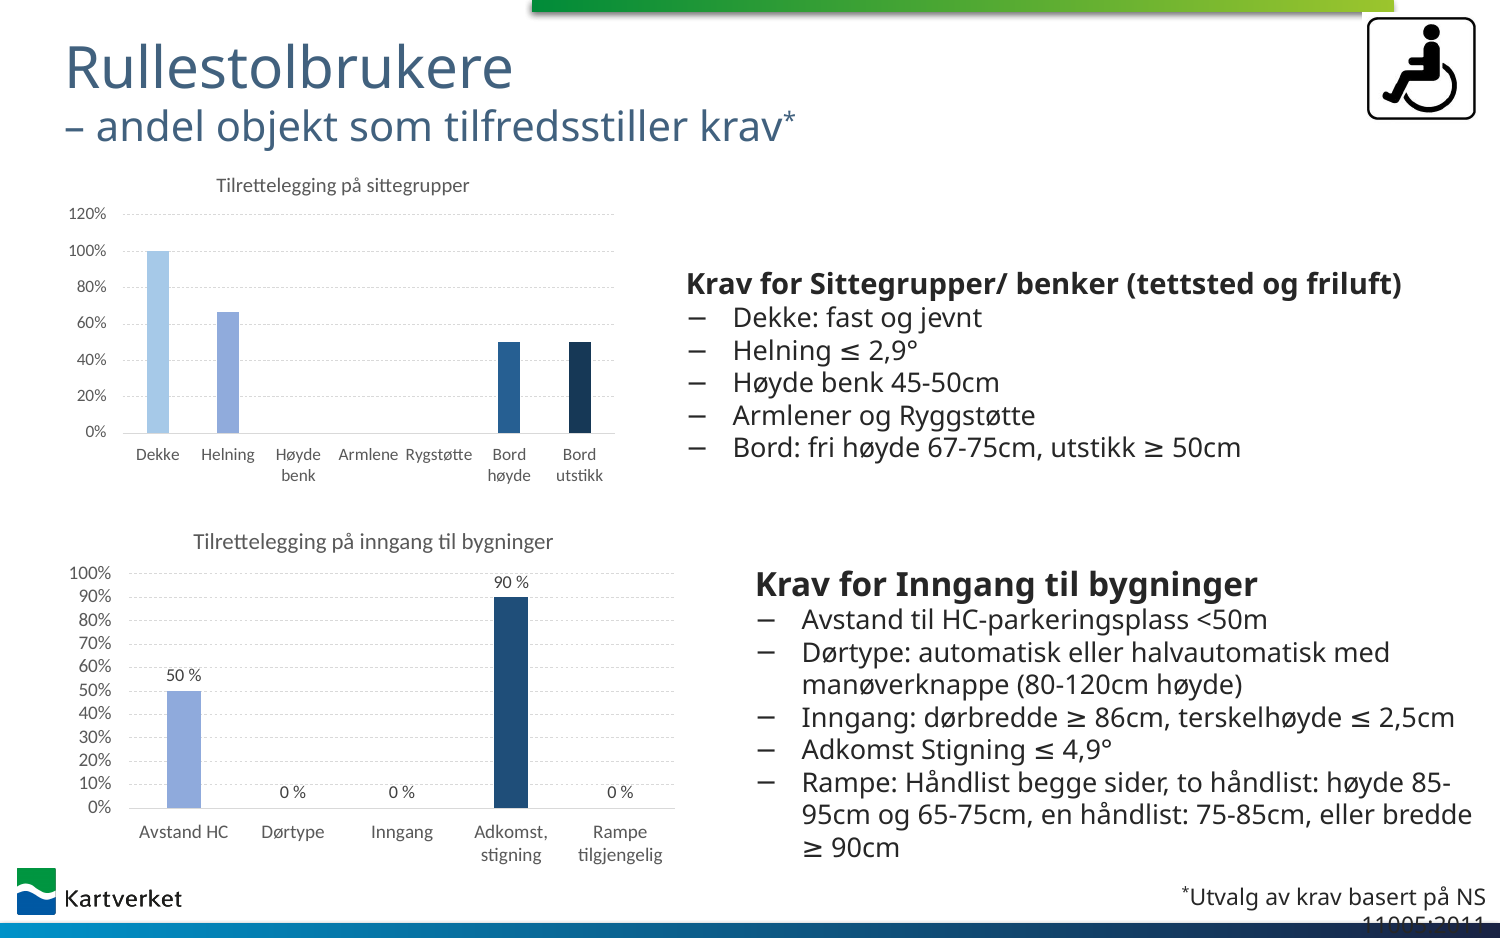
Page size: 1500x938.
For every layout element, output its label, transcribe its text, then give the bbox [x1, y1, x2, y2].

picture [62, 520, 686, 874]
text_box *Utvalg av krav basert på NS 11005:2011 [1068, 873, 1500, 938]
text_box Krav for Inngang til bygninger Avstand til HC-parkeringsplass <50m Dørtype: automatisk eller halvautomatisk med manøverknappe (80-120cm høyde) Inngang: dørbredde ≥ 86cm, terskelhøyde ≤ 2,5cm Adkomst Stigning ≤ 4,9° Rampe: Håndlist begge sider, to håndlist: høyde 85-95cm og 65-75cm, en håndlist: 75-85cm, eller bredde ≥ 90cm [740, 555, 1491, 870]
text_box Rullestolbrukere – andel objekt som tilfredsstiller krav* [49, 25, 1431, 158]
picture [1362, 12, 1481, 126]
picture [62, 166, 625, 492]
text_box Krav for Sittegrupper/ benker (tettsted og friluft) Dekke: fast og jevnt Helning ≤ 2,9° Høyde benk 45-50cm Armlener og Ryggstøtte Bord: fri høyde 67-75cm, utstikk ≥ 50cm [670, 258, 1418, 471]
